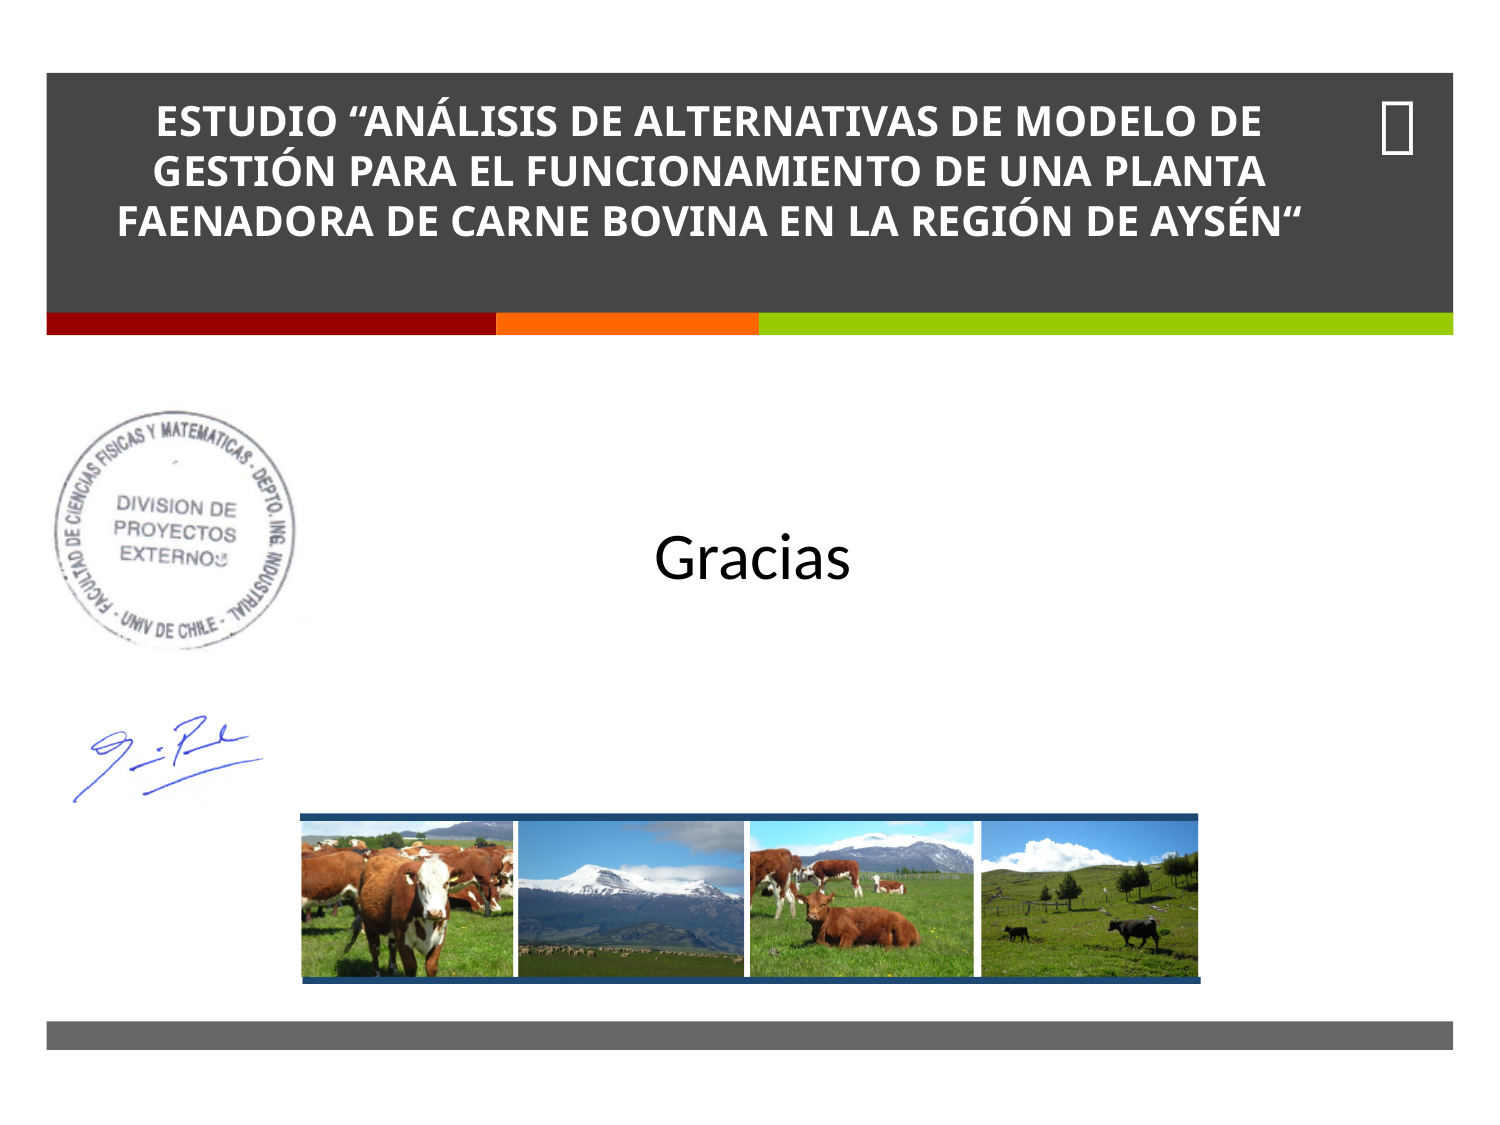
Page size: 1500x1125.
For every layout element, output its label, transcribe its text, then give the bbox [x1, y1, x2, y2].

picture [50, 705, 290, 813]
subtitle Gracias [320, 505, 1390, 586]
title ESTUDIO “ANÁLISIS DE ALTERNATIVAS DE MODELO DE GESTIÓN PARA EL FUNCIONAMIENTO DE UNA PLANTA FAENADORA DE CARNE BOVINA EN LA REGIÓN DE AYSÉN“ [69, 73, 1351, 253]
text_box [284, 736, 1216, 998]
picture [35, 385, 314, 672]
